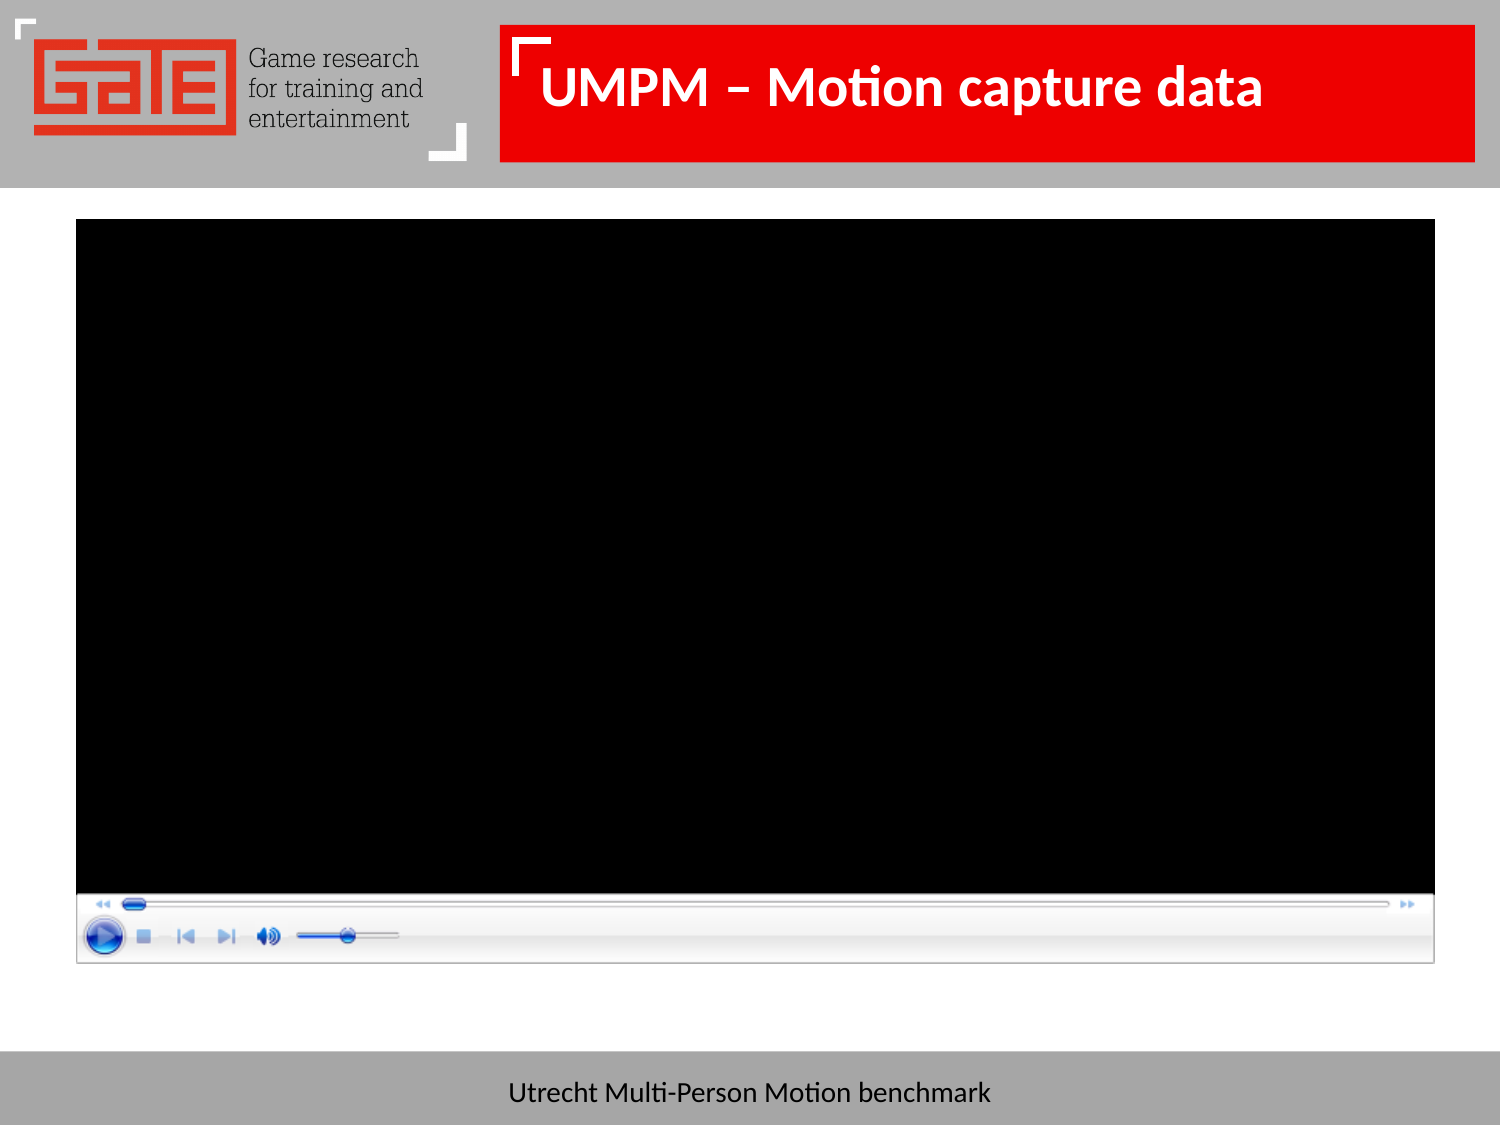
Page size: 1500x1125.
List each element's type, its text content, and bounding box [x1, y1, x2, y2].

footer Utrecht Multi-Person Motion benchmark [0, 1051, 1500, 1125]
picture [0, 0, 513, 163]
title UMPM – Motion capture data [525, 40, 1475, 179]
picture [76, 219, 1435, 964]
